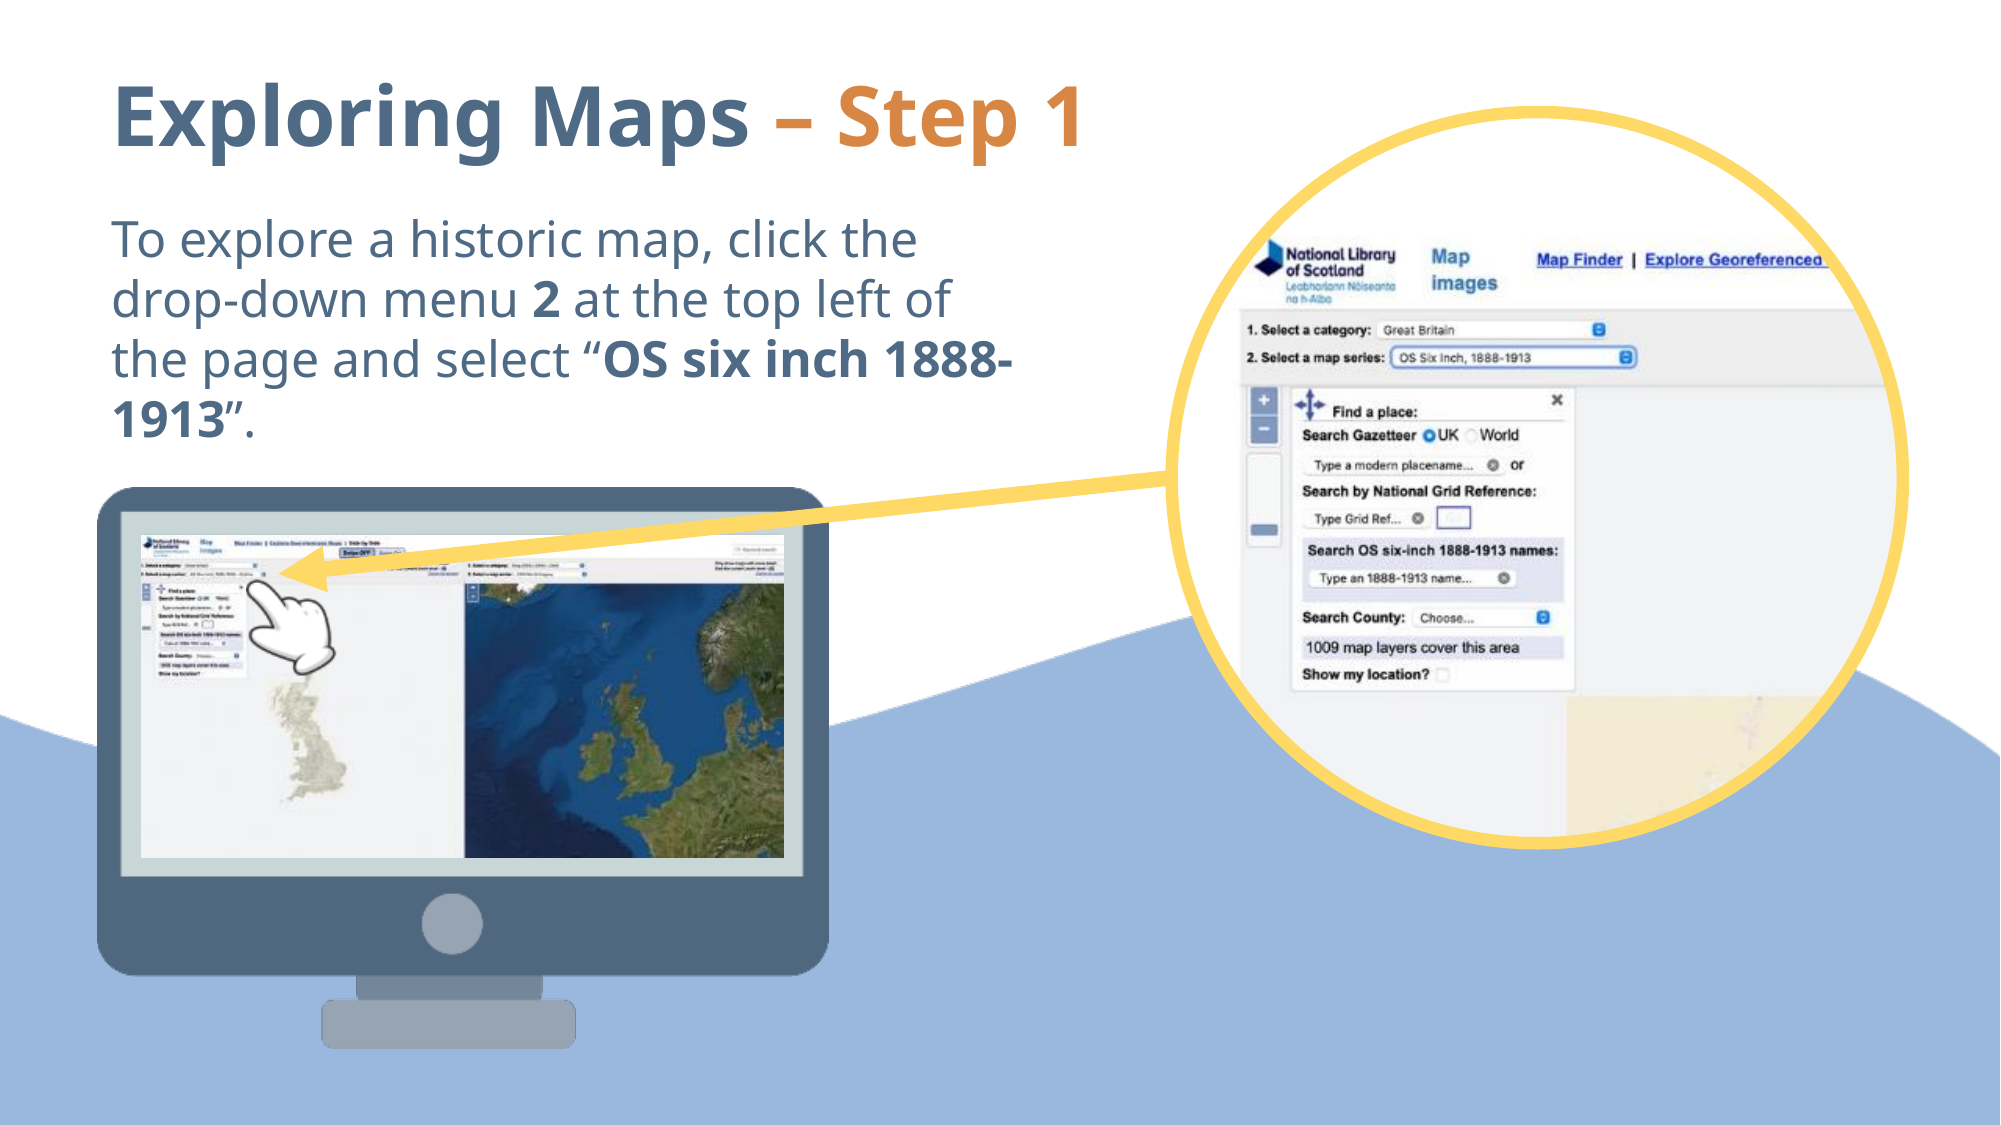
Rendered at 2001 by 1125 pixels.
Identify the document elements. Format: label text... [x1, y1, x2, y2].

picture [0, 487, 2000, 1125]
text_box Exploring Maps – Step 1 [97, 56, 1926, 171]
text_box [278, 111, 1903, 844]
text_box To explore a historic map, click the drop-down menu 2 at the top left of the page and select “OS six inch 1888-1913”. [97, 200, 278, 456]
